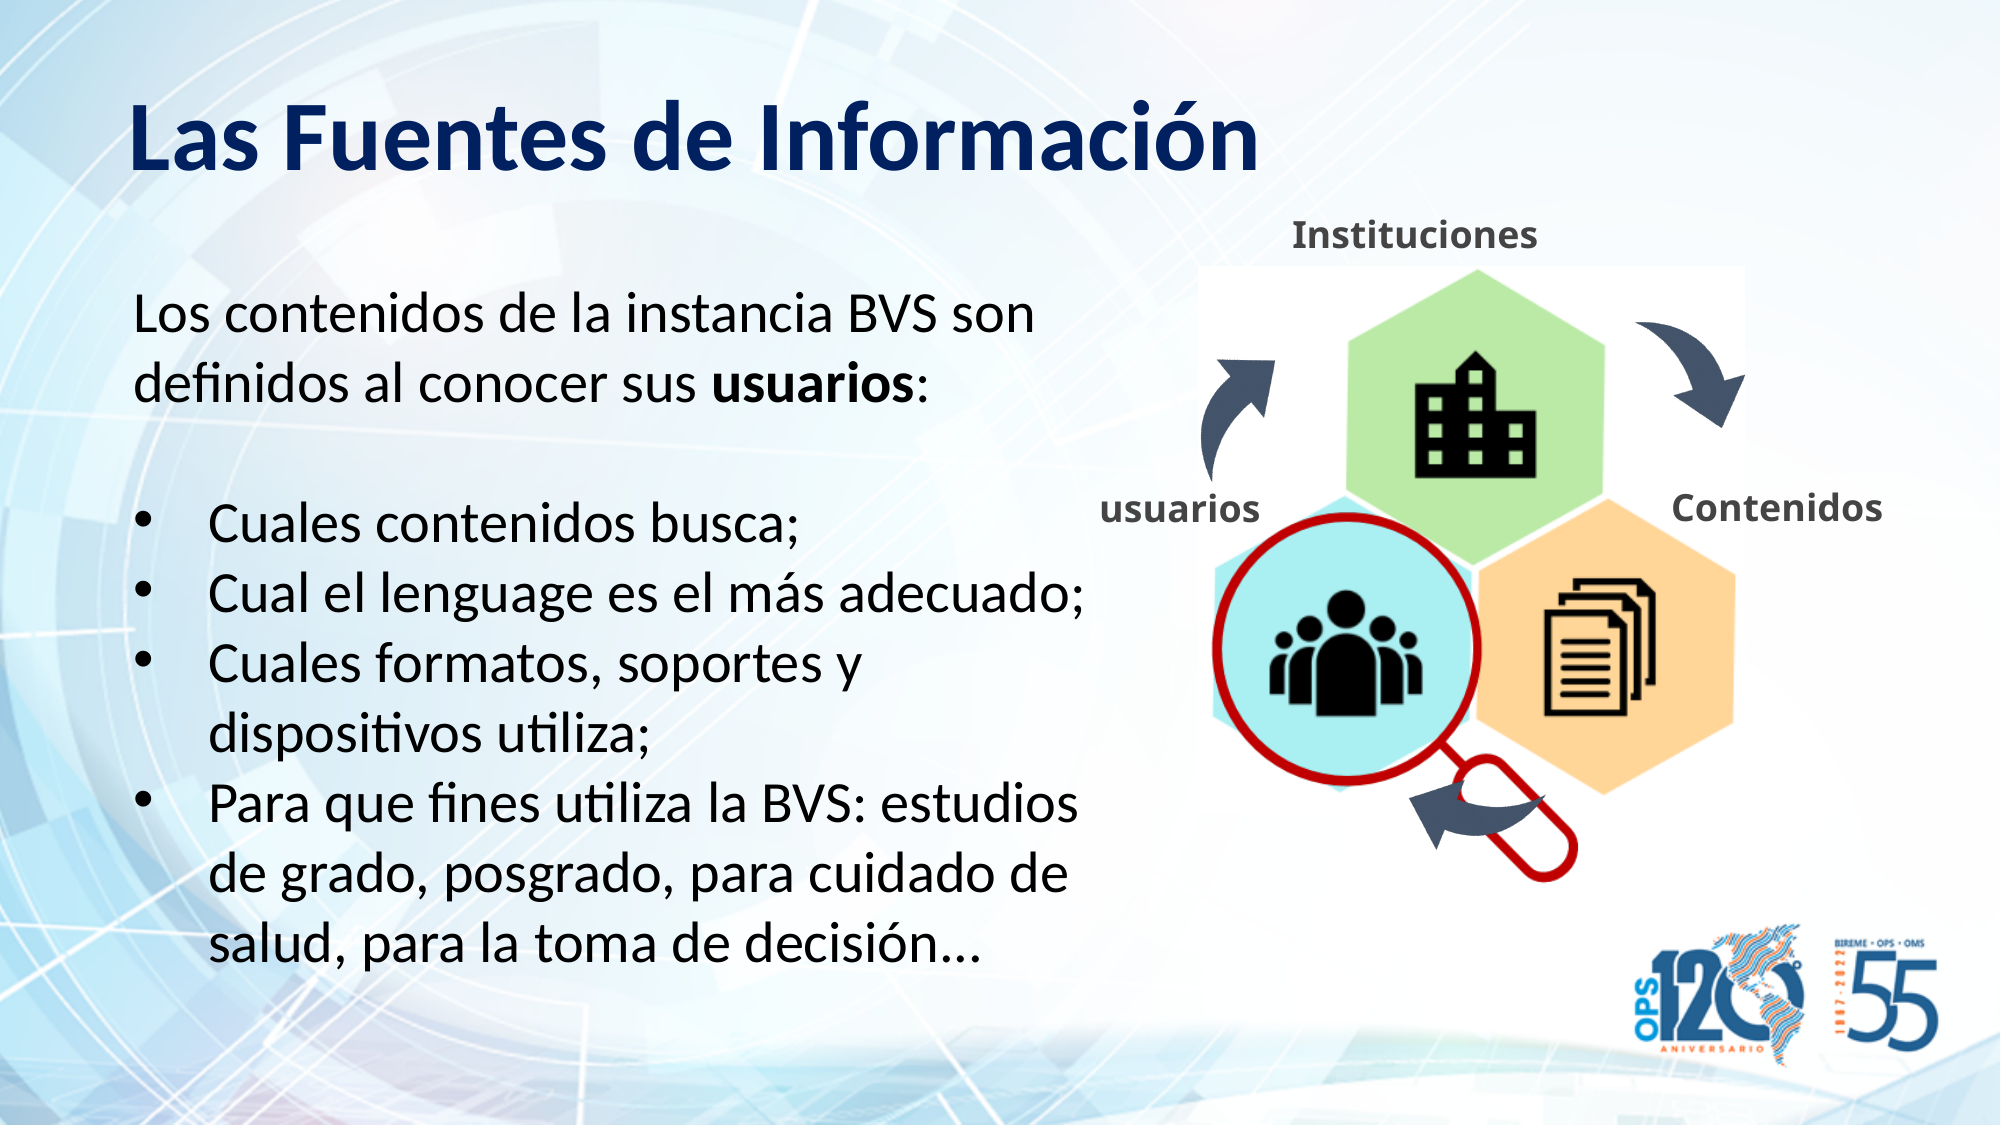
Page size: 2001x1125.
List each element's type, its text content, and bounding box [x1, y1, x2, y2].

text_box Las Fuentes de Información [114, 63, 1345, 199]
picture [0, 0, 2001, 1125]
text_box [1084, 203, 1903, 813]
text_box Los contenidos de la instancia BVS son definidos al conocer sus usuarios: Cuales contenidos busca; Cual el lenguage es el más adecuado; Cuales formatos, soportes y dispositivos utiliza; Para que fines utiliza la BVS: estudios de grado, posgrado, para cuidado de salud, para la toma de decisión... [118, 266, 1126, 982]
